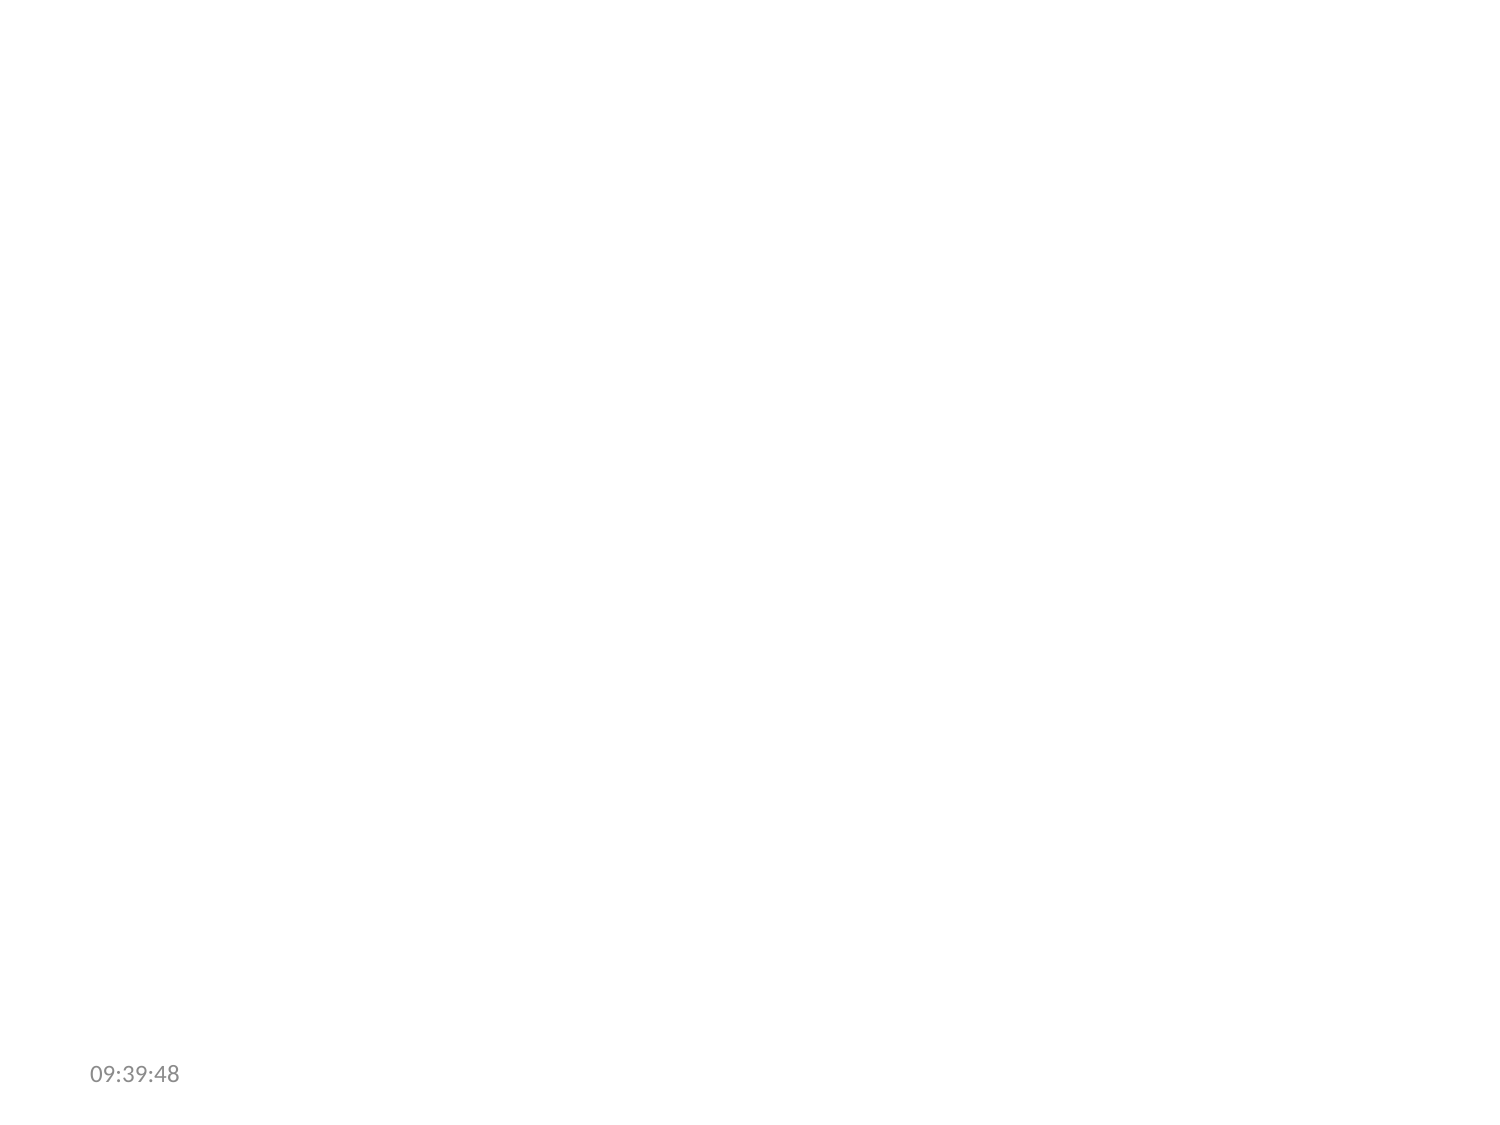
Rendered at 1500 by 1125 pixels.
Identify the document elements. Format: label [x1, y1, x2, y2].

slide_number [75, 1042, 425, 1103]
